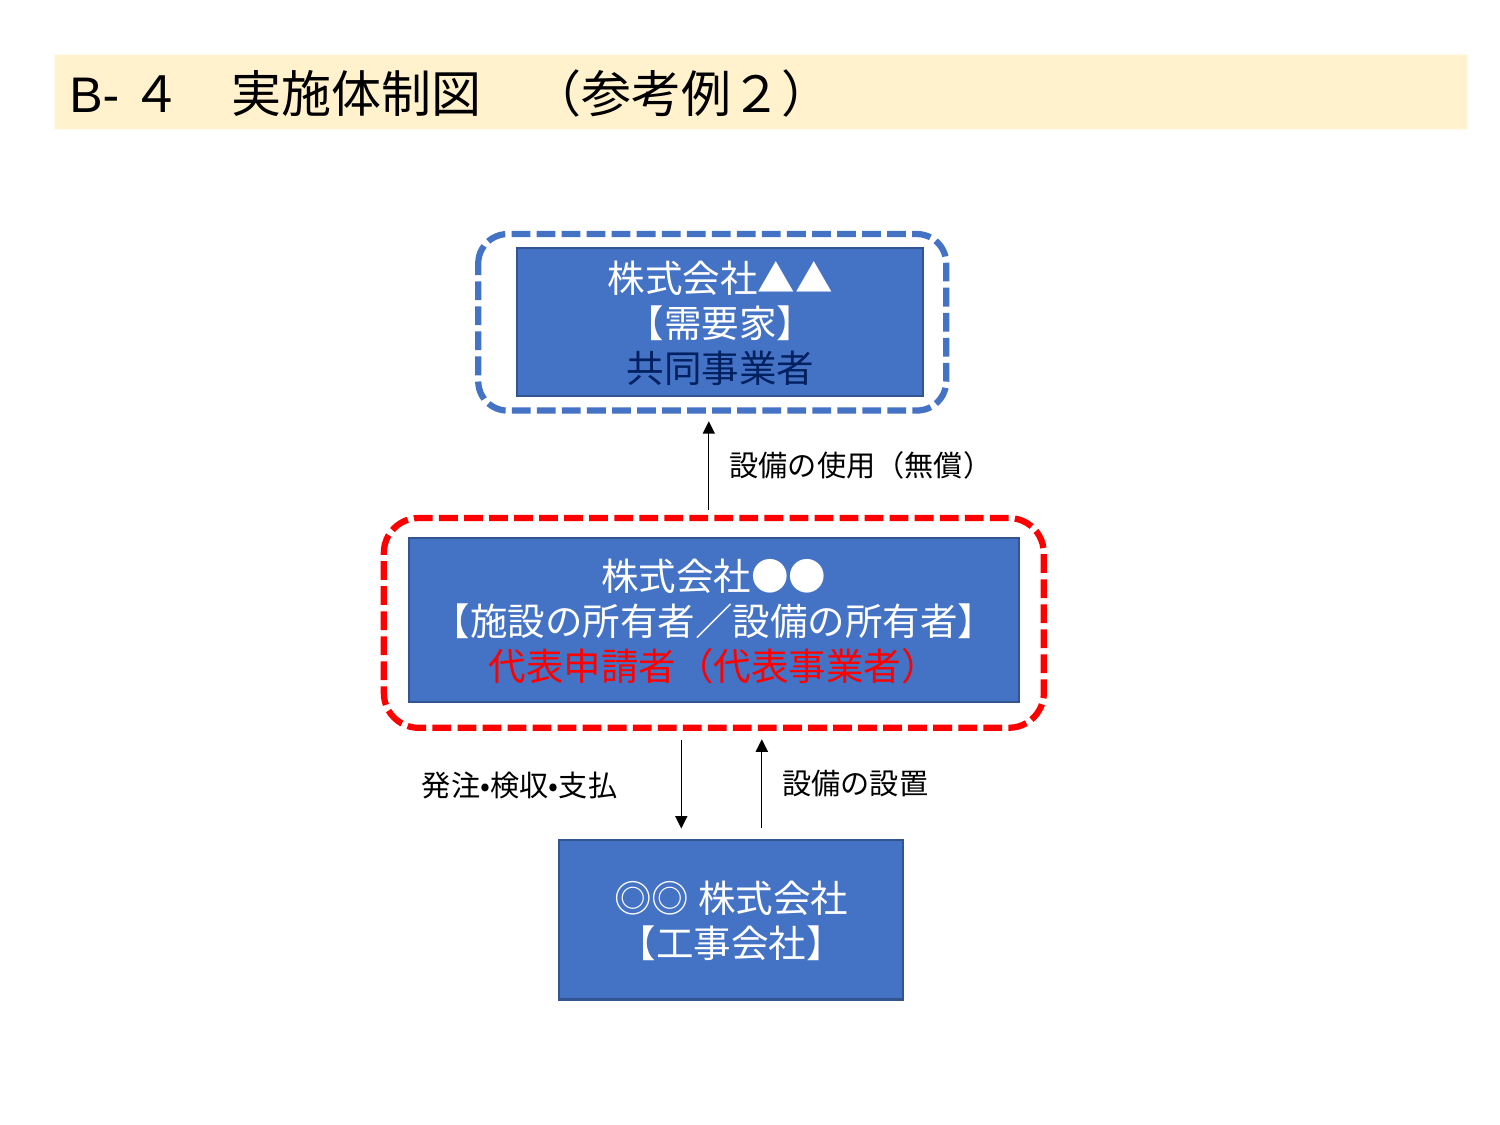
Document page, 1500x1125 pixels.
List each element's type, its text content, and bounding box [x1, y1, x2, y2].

text_box [477, 233, 948, 412]
text_box 設備の設置 [767, 758, 1304, 808]
text_box [382, 516, 1045, 729]
text_box B-４ 実施体制図 （参考例２） [54, 54, 1468, 130]
text_box 株式会社●● 【施設の所有者／設備の所有者】 代表申請者（代表事業者） [408, 537, 1020, 703]
text_box 設備の使用（無償） [714, 440, 1376, 490]
text_box ◎◎株式会社 【工事会社】 [558, 839, 904, 1001]
text_box 発注・検収・支払 [407, 760, 681, 810]
text_box 発注・検収・支払 [682, 760, 688, 810]
